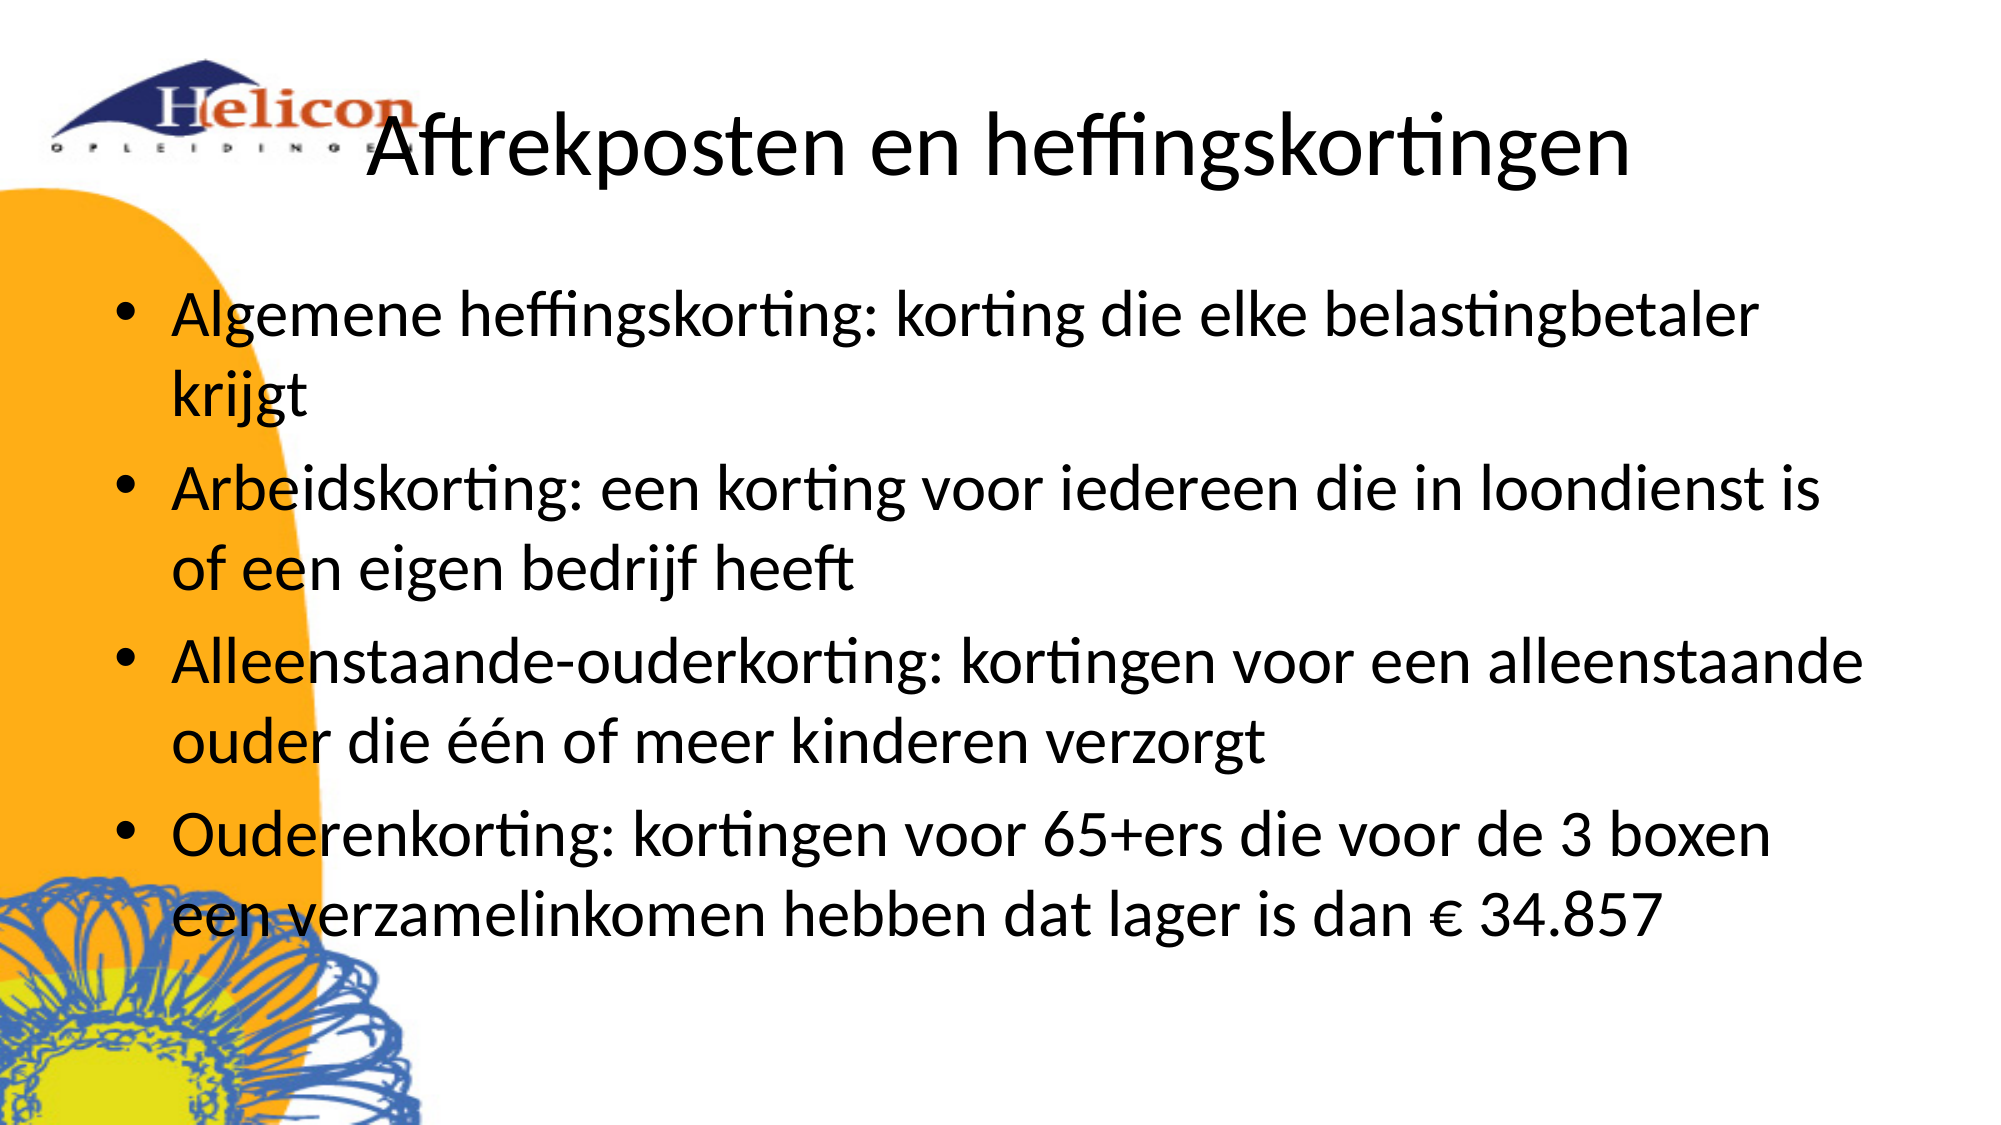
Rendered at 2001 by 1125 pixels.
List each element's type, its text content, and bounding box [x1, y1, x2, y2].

title Aftrekposten en heffingskortingen [99, 45, 1900, 233]
list Algemene heffingskorting: korting die elke belastingbetaler krijgt Arbeidskorting: een korting voor iedereen die in loondienst is of een eigen bedrijf heeft Alleenstaande-ouderkorting: kortingen voor een alleenstaande ouder die één of meer kinderen verzorgt Ouderenkorting: kortingen voor 65+ers die voor de 3 boxen een verzamelinkomen hebben dat lager is dan € 34.857 [99, 262, 1900, 1005]
picture [0, 0, 2001, 1125]
